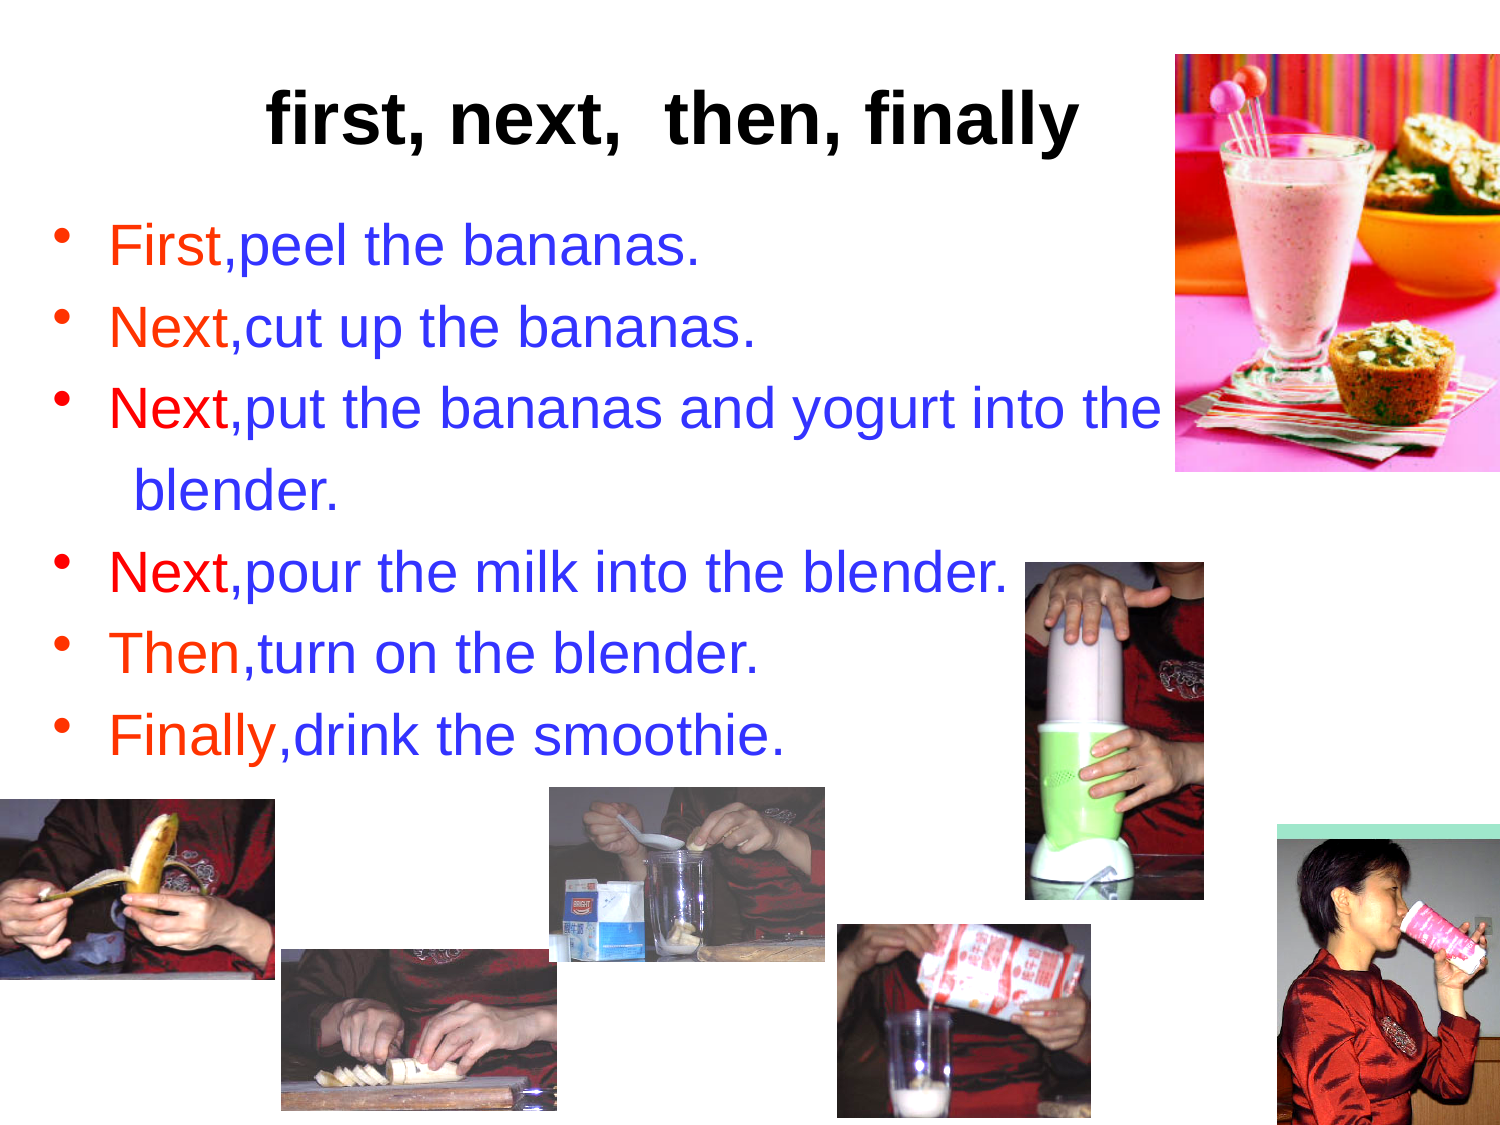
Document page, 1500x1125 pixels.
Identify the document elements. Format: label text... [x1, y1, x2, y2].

picture [1174, 54, 1500, 472]
picture [281, 787, 826, 1112]
text_box first, next, then, finally [250, 62, 1097, 168]
picture [1277, 824, 1500, 1125]
text_box First,peel the bananas. Next,cut up the bananas. Next,put the bananas and yogurt into the blender. Next,pour the milk into the blender. Then,turn on the blender. Finally,drink the smoothie. [37, 199, 1213, 875]
picture [1024, 562, 1204, 901]
picture [837, 924, 1091, 1118]
picture [0, 799, 276, 980]
